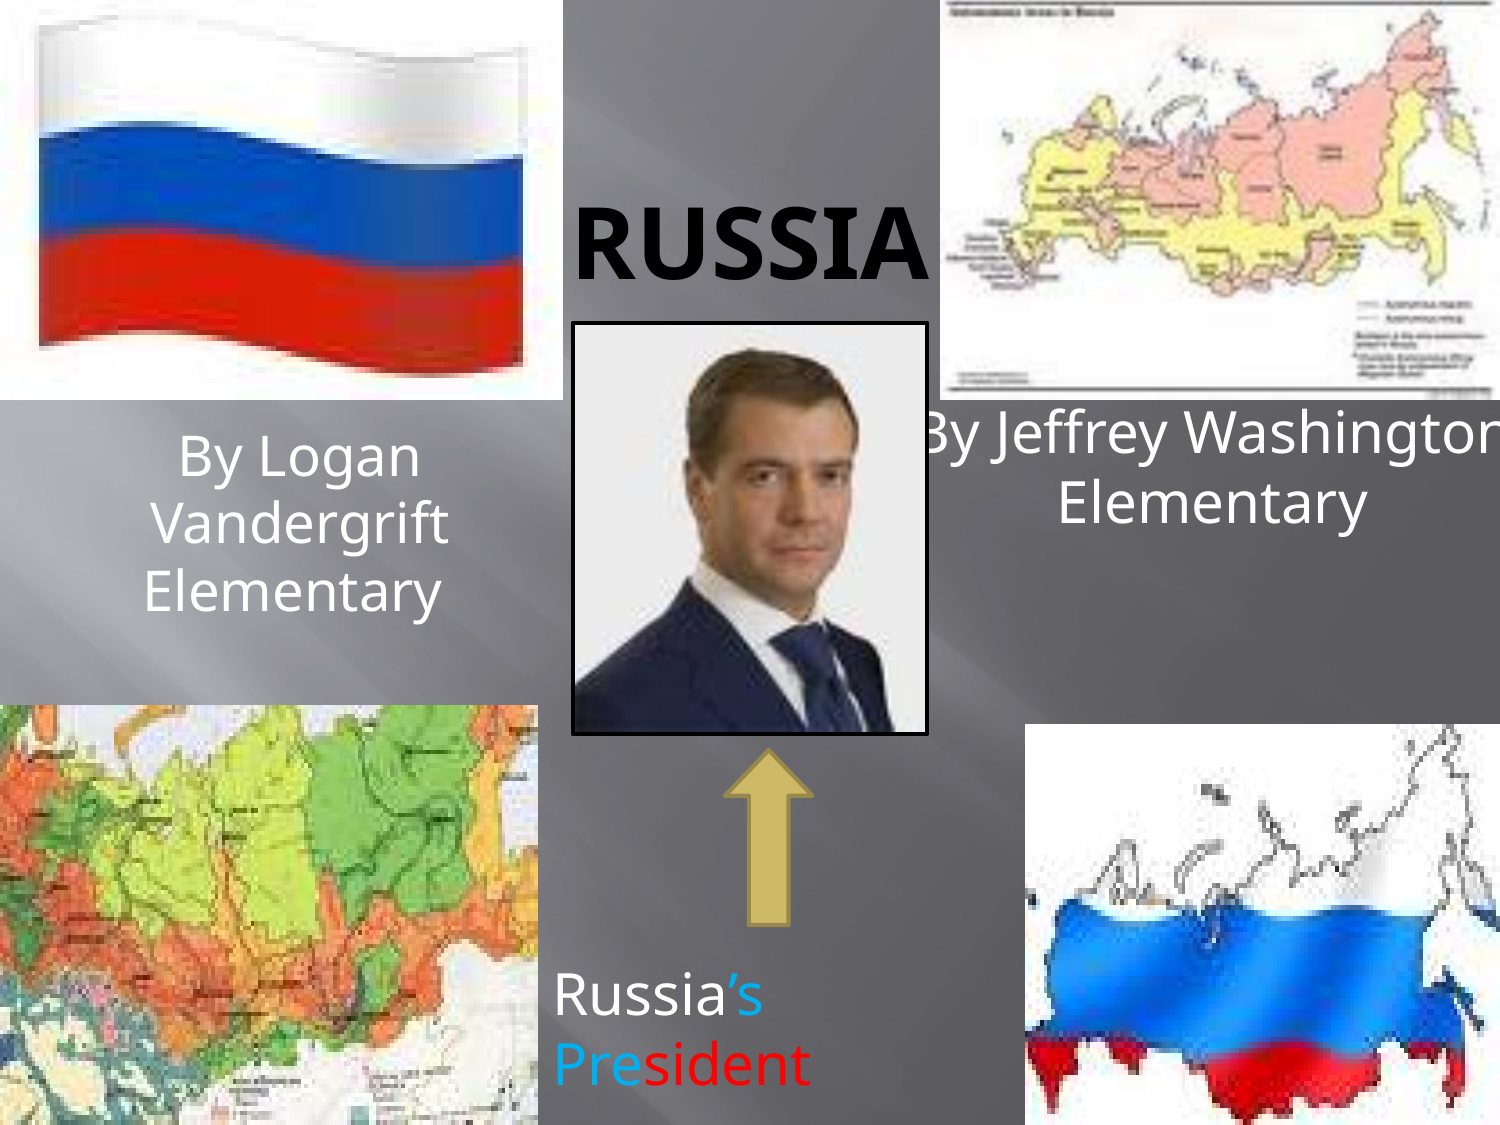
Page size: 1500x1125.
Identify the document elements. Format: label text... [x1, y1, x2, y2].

text_box Russia’s President [581, 949, 1024, 1105]
text_box By Logan Vandergrift Elementary [50, 443, 550, 630]
picture [1024, 724, 1500, 1125]
title Russia [563, 0, 940, 300]
picture [940, 0, 1500, 400]
subtitle By Jeffrey Washington Elementary [969, 441, 1500, 676]
picture [0, 0, 563, 401]
picture [0, 705, 538, 1125]
text_box [723, 775, 815, 928]
picture [574, 324, 926, 733]
